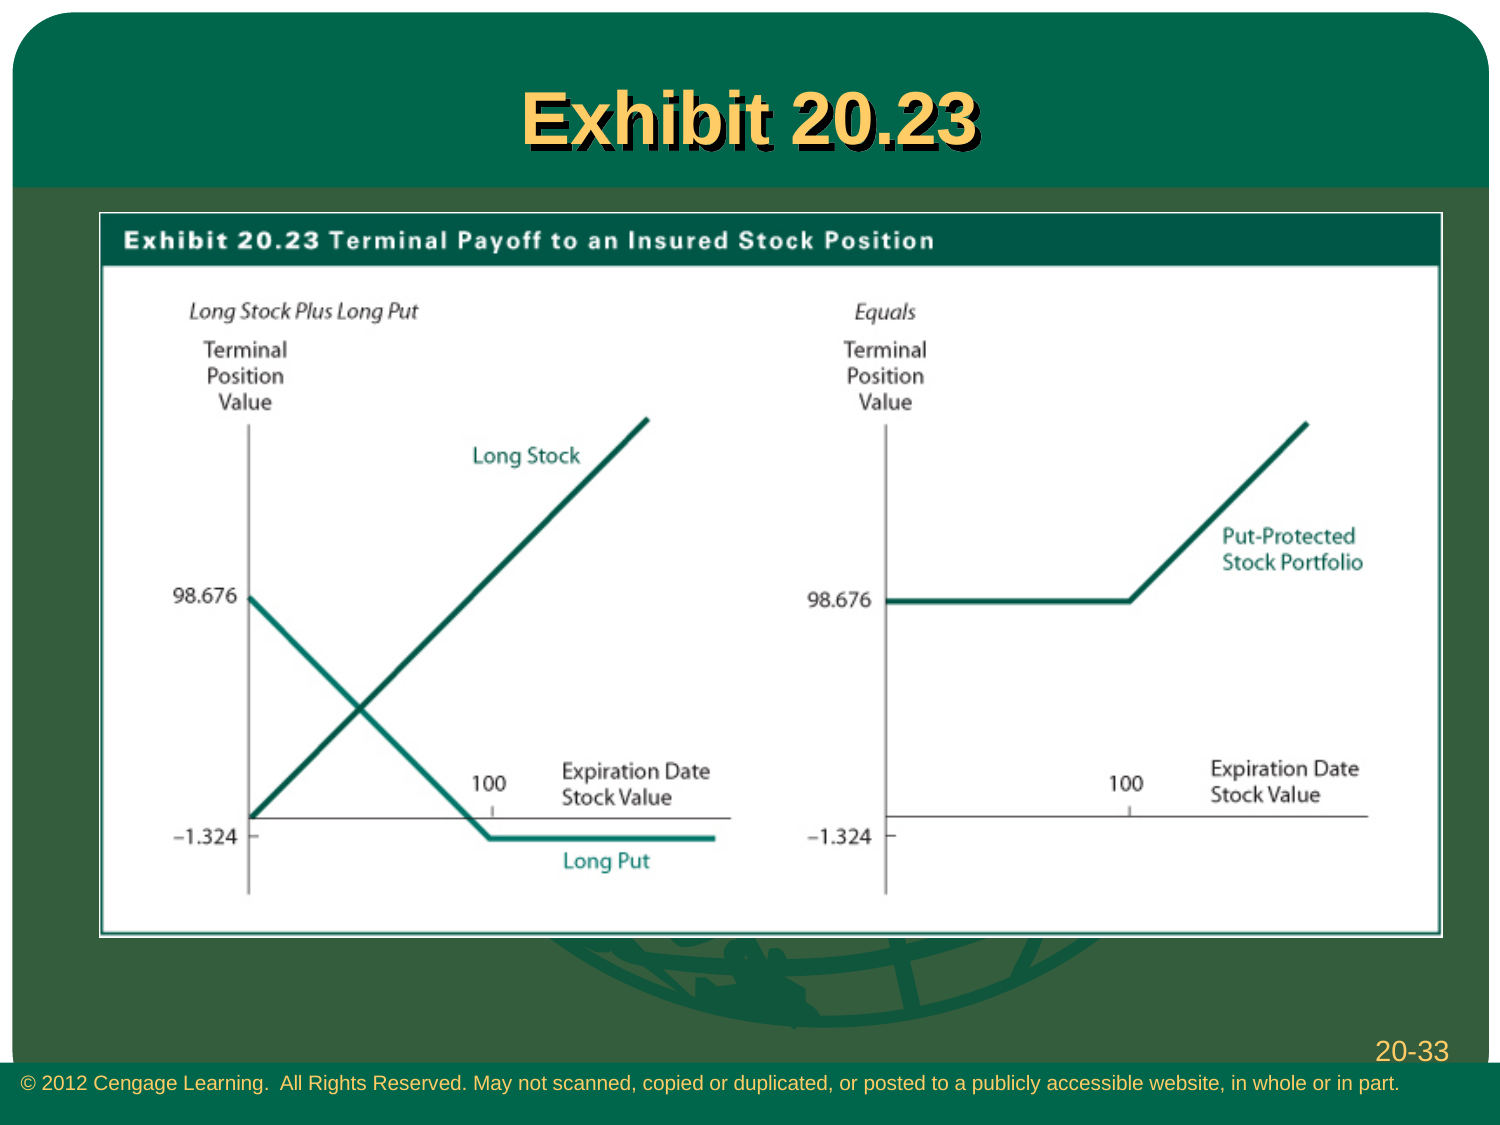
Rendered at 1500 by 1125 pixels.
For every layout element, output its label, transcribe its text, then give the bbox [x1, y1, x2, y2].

picture [99, 212, 1443, 938]
footer © 2012 Cengage Learning. All Rights Reserved. May not scanned, copied or duplicated, or posted to a publicly accessible website, in whole or in part. [0, 1062, 1500, 1125]
slide_number 20-33 [1325, 1025, 1500, 1088]
title Exhibit 20.23 [75, 37, 1425, 193]
